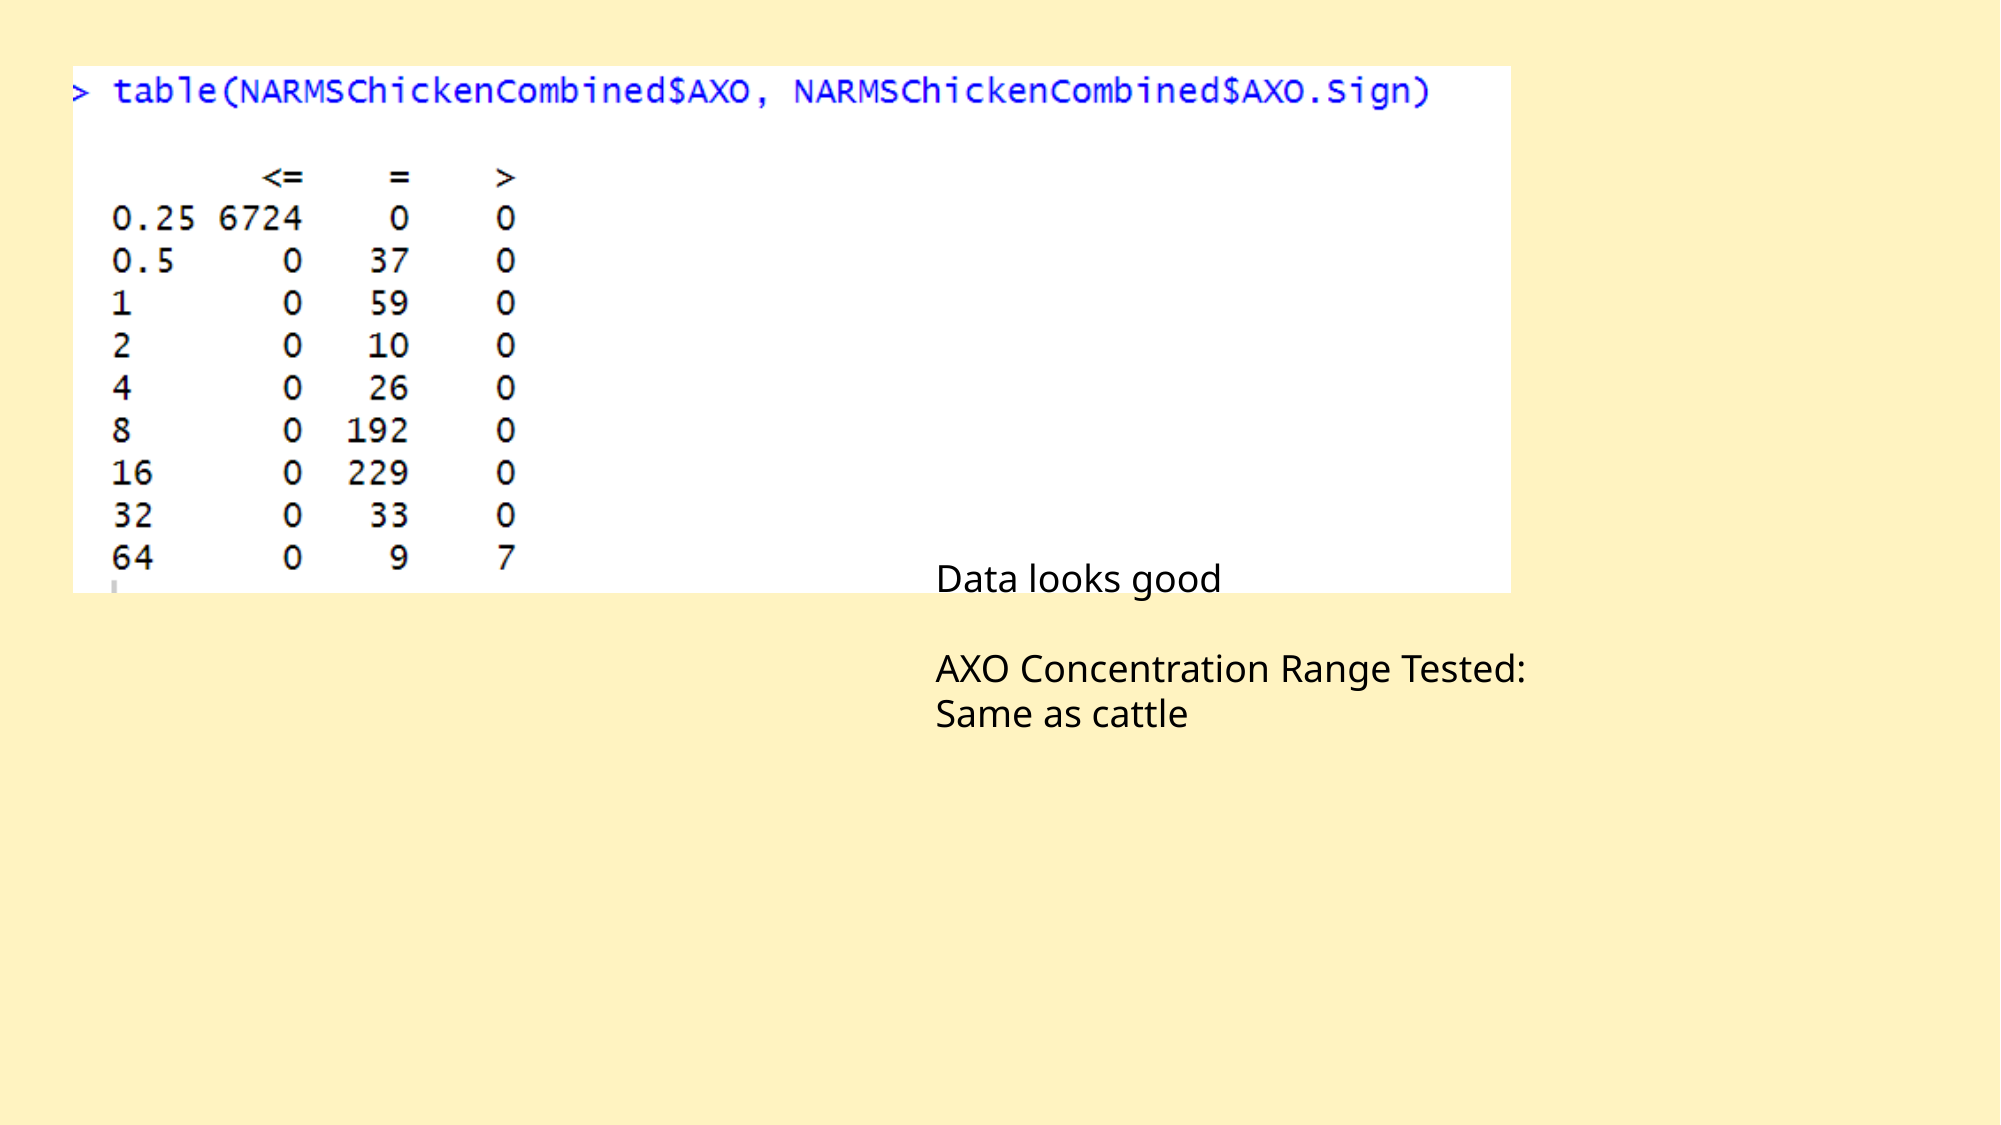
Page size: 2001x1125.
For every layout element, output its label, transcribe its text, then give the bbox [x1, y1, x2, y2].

picture [72, 65, 1511, 594]
text_box Data looks good AXO Concentration Range Tested: Same as cattle [920, 547, 1668, 742]
